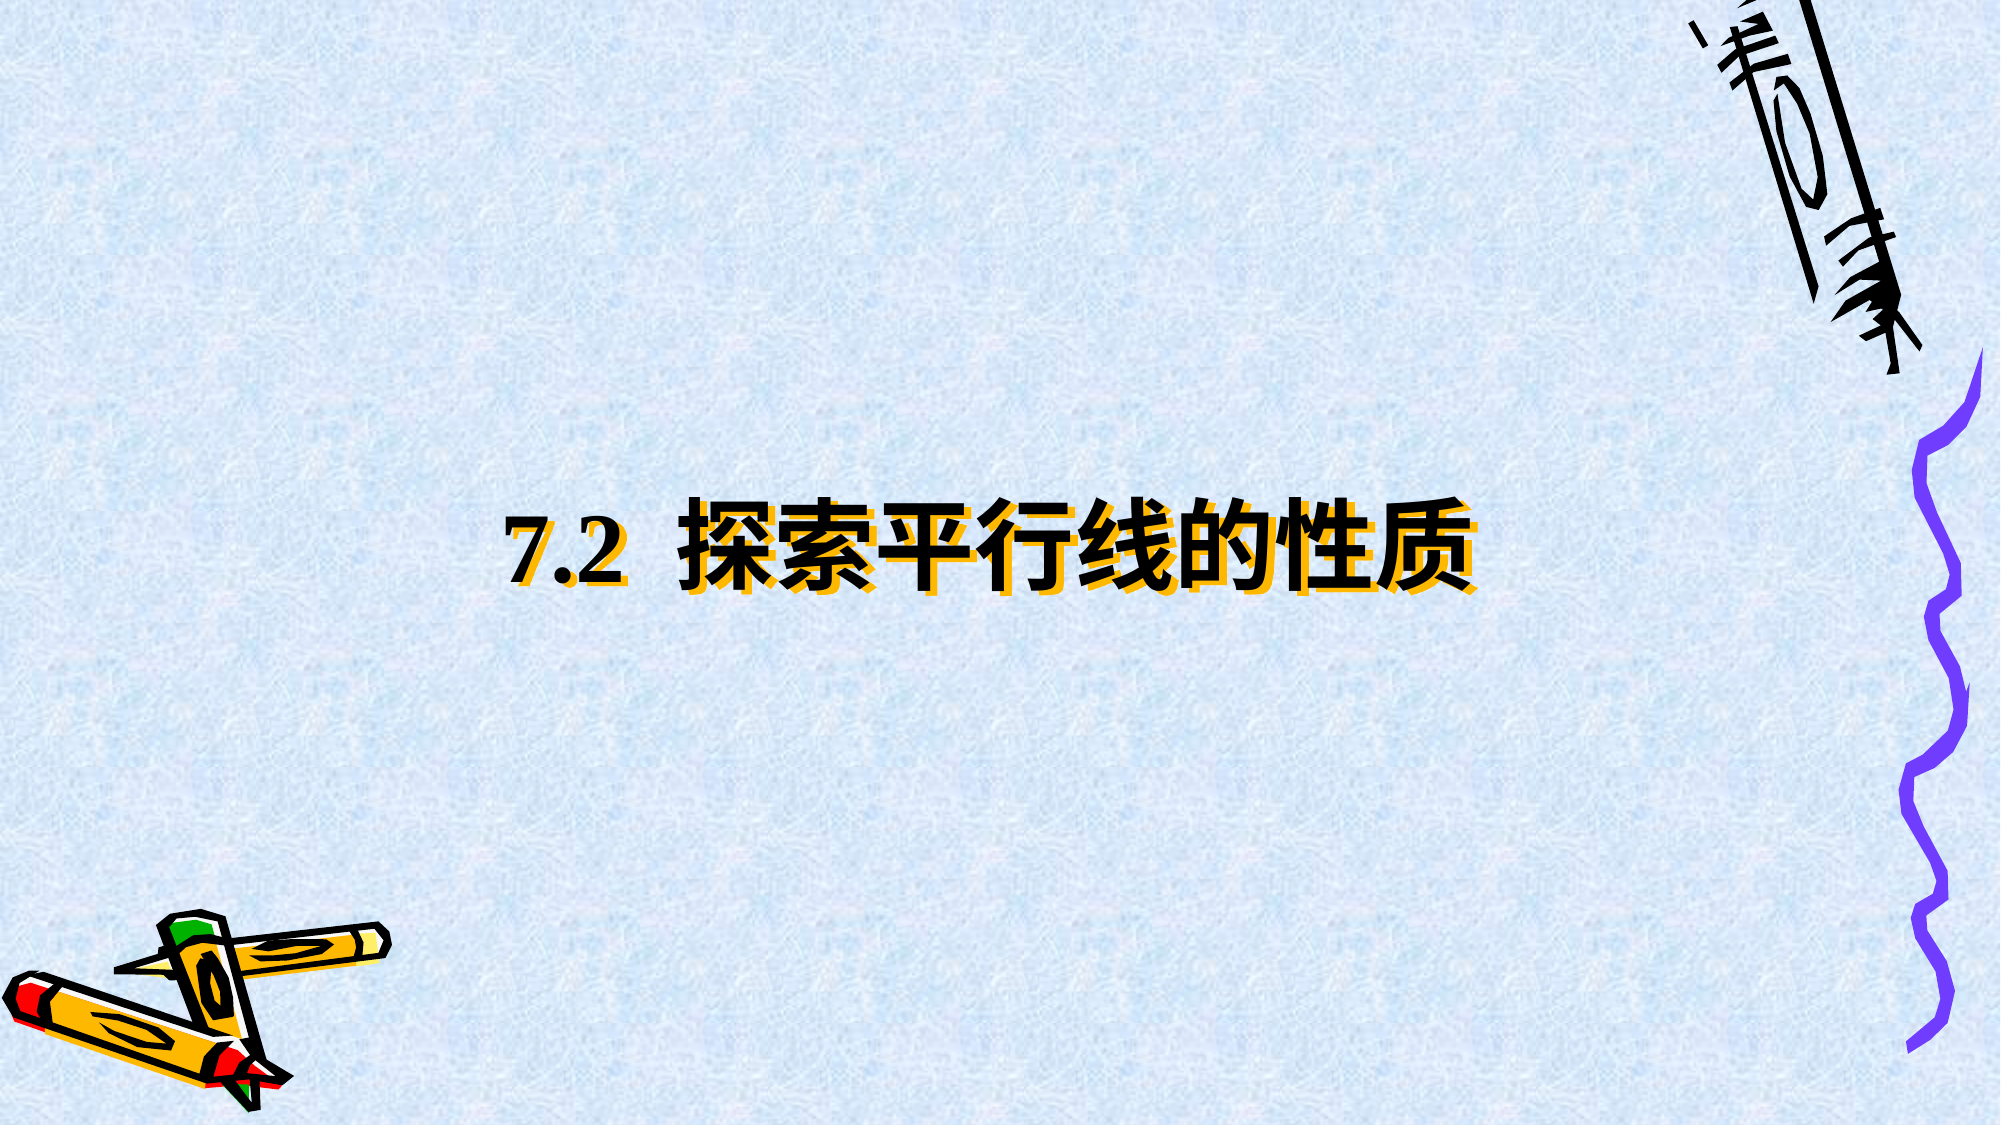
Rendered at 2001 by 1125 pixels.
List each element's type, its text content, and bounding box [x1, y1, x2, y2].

picture [0, 0, 2001, 1125]
text_box 7.2 探索平行线的性质 [350, 427, 1626, 610]
